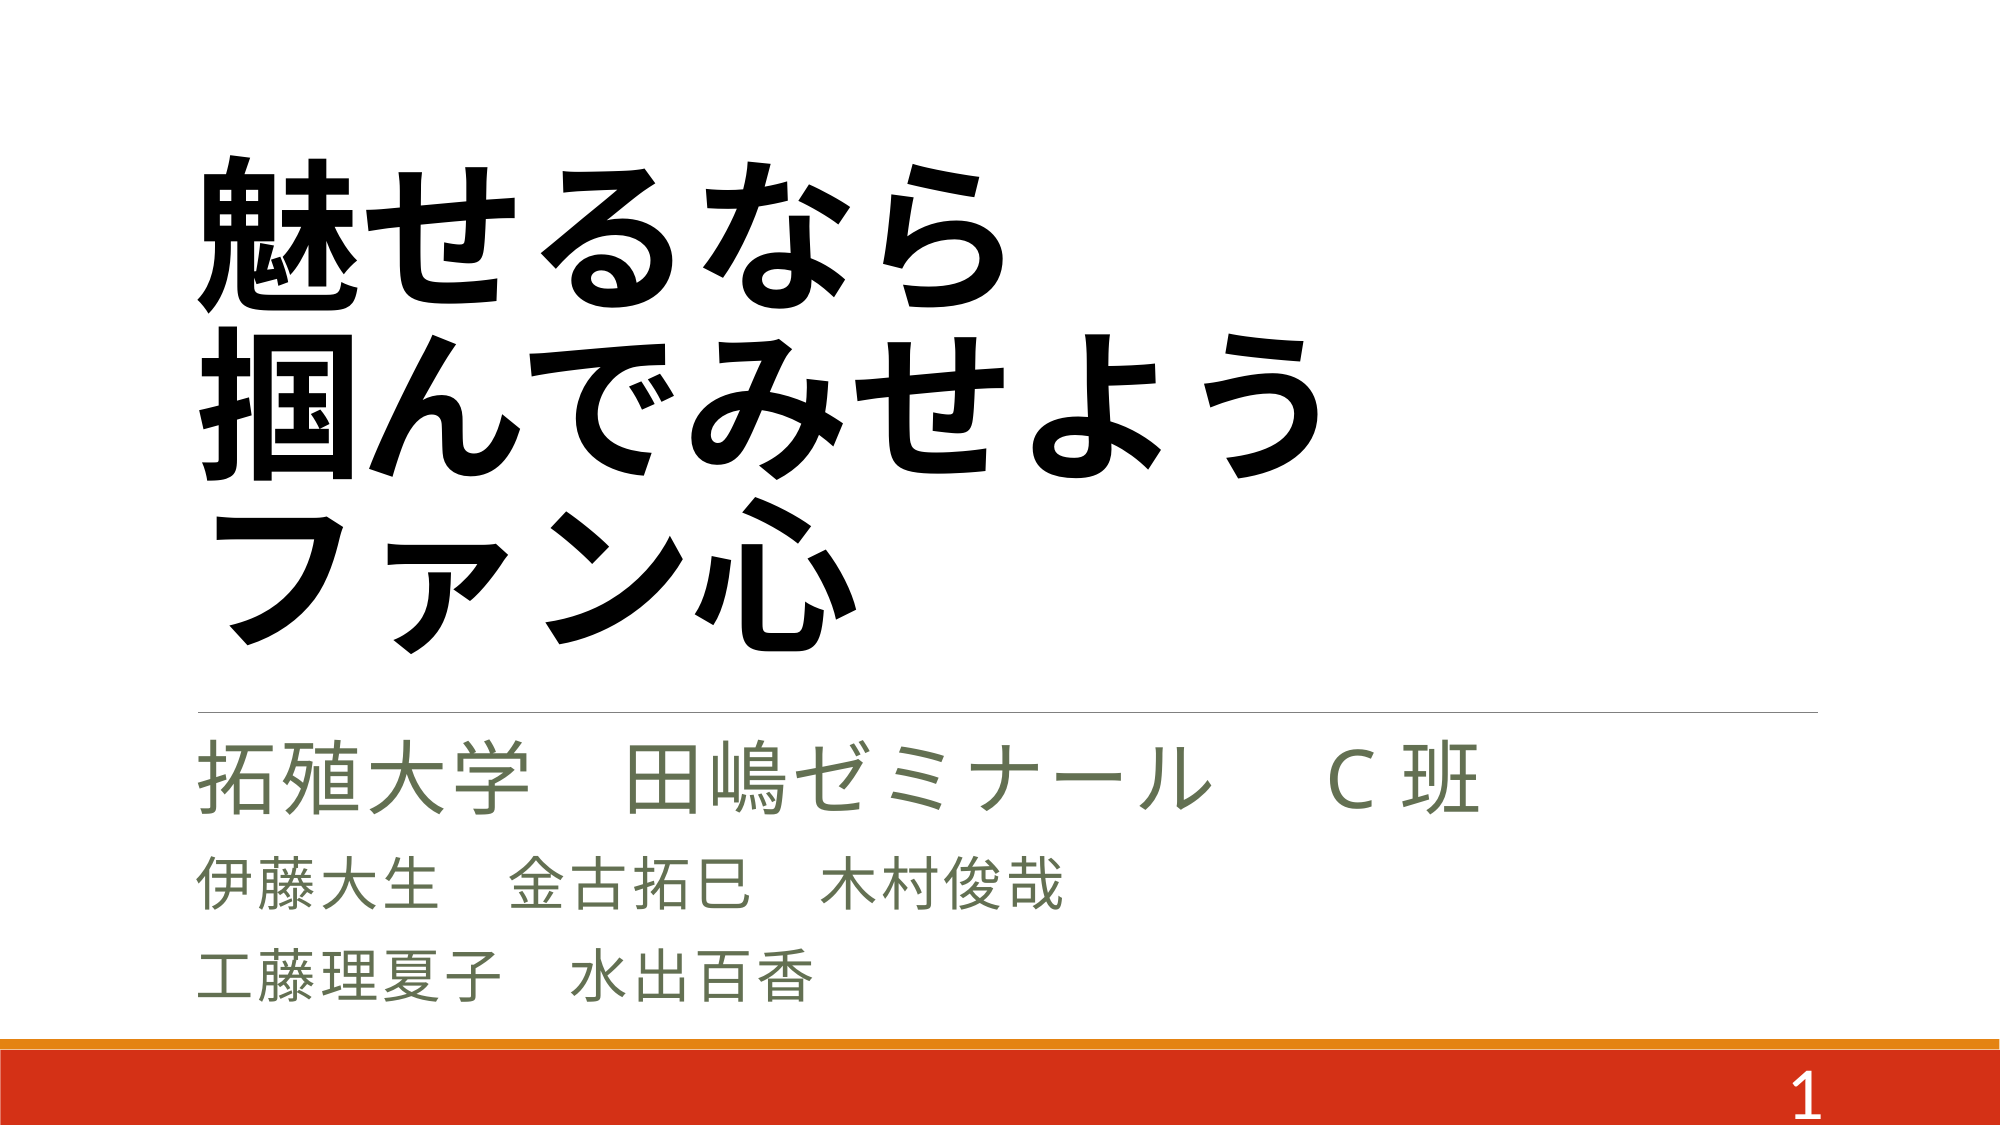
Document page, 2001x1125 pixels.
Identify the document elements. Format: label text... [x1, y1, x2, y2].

title 魅せるなら 掴んでみせよう ファン心 [180, 95, 1830, 681]
subtitle 拓殖大学 田嶋ゼミナール C班 伊藤大生 金古拓巳 木村俊哉 工藤理夏子 水出百香 [180, 730, 1831, 1030]
slide_number 1 [1624, 1059, 1840, 1120]
